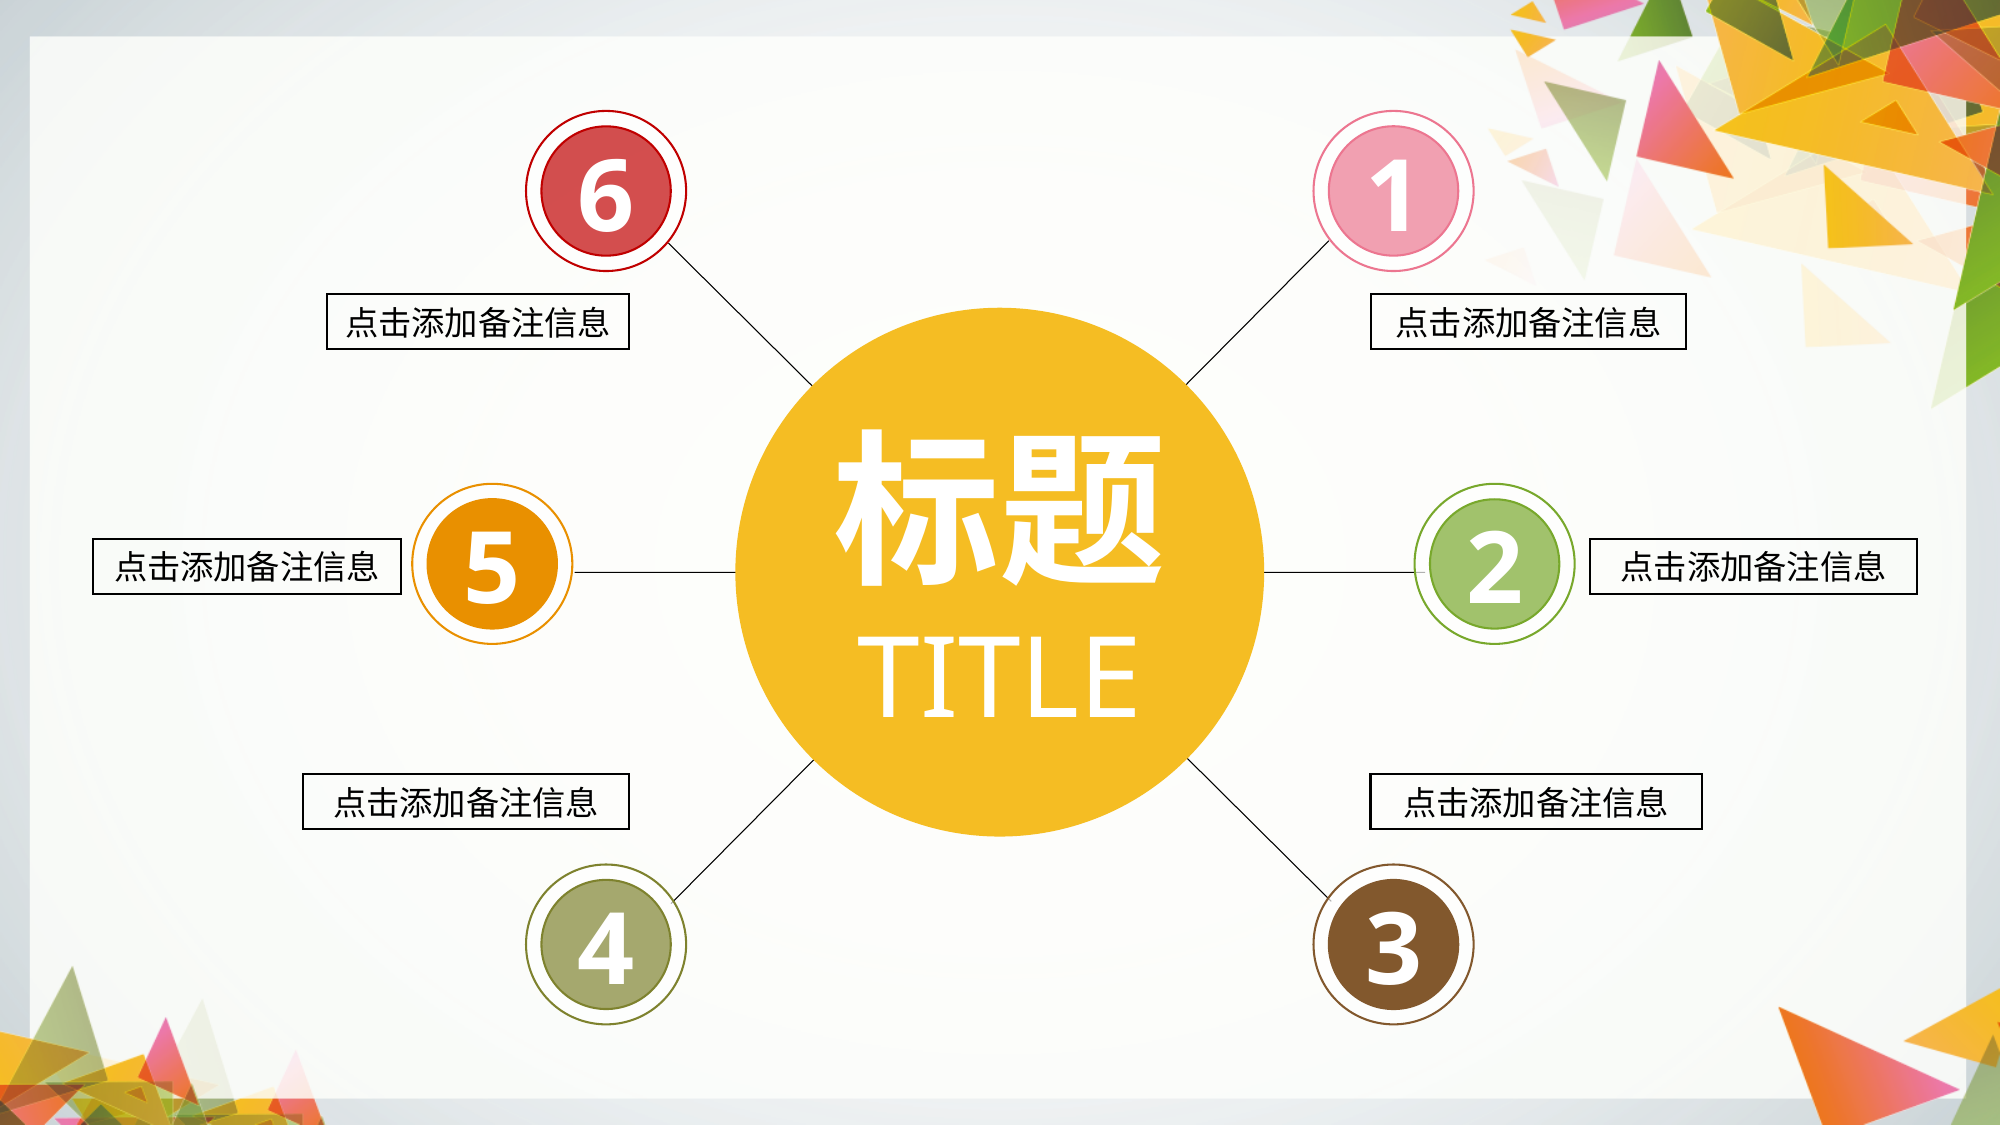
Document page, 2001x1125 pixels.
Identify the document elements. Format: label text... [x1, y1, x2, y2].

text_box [525, 110, 687, 272]
text_box 点击添加备注信息 [92, 538, 402, 595]
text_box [525, 864, 687, 1025]
text_box 标题 TITLE [812, 428, 1188, 716]
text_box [1414, 483, 1575, 644]
text_box 点击添加备注信息 [1369, 773, 1703, 830]
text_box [1313, 864, 1474, 1025]
text_box 点击添加备注信息 [302, 773, 630, 830]
text_box [734, 306, 1266, 838]
text_box 点击添加备注信息 [1370, 293, 1687, 350]
text_box 点击添加备注信息 [326, 293, 630, 350]
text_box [1313, 110, 1474, 272]
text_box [412, 483, 573, 644]
text_box 点击添加备注信息 [1589, 538, 1918, 595]
picture [0, 0, 2000, 1125]
